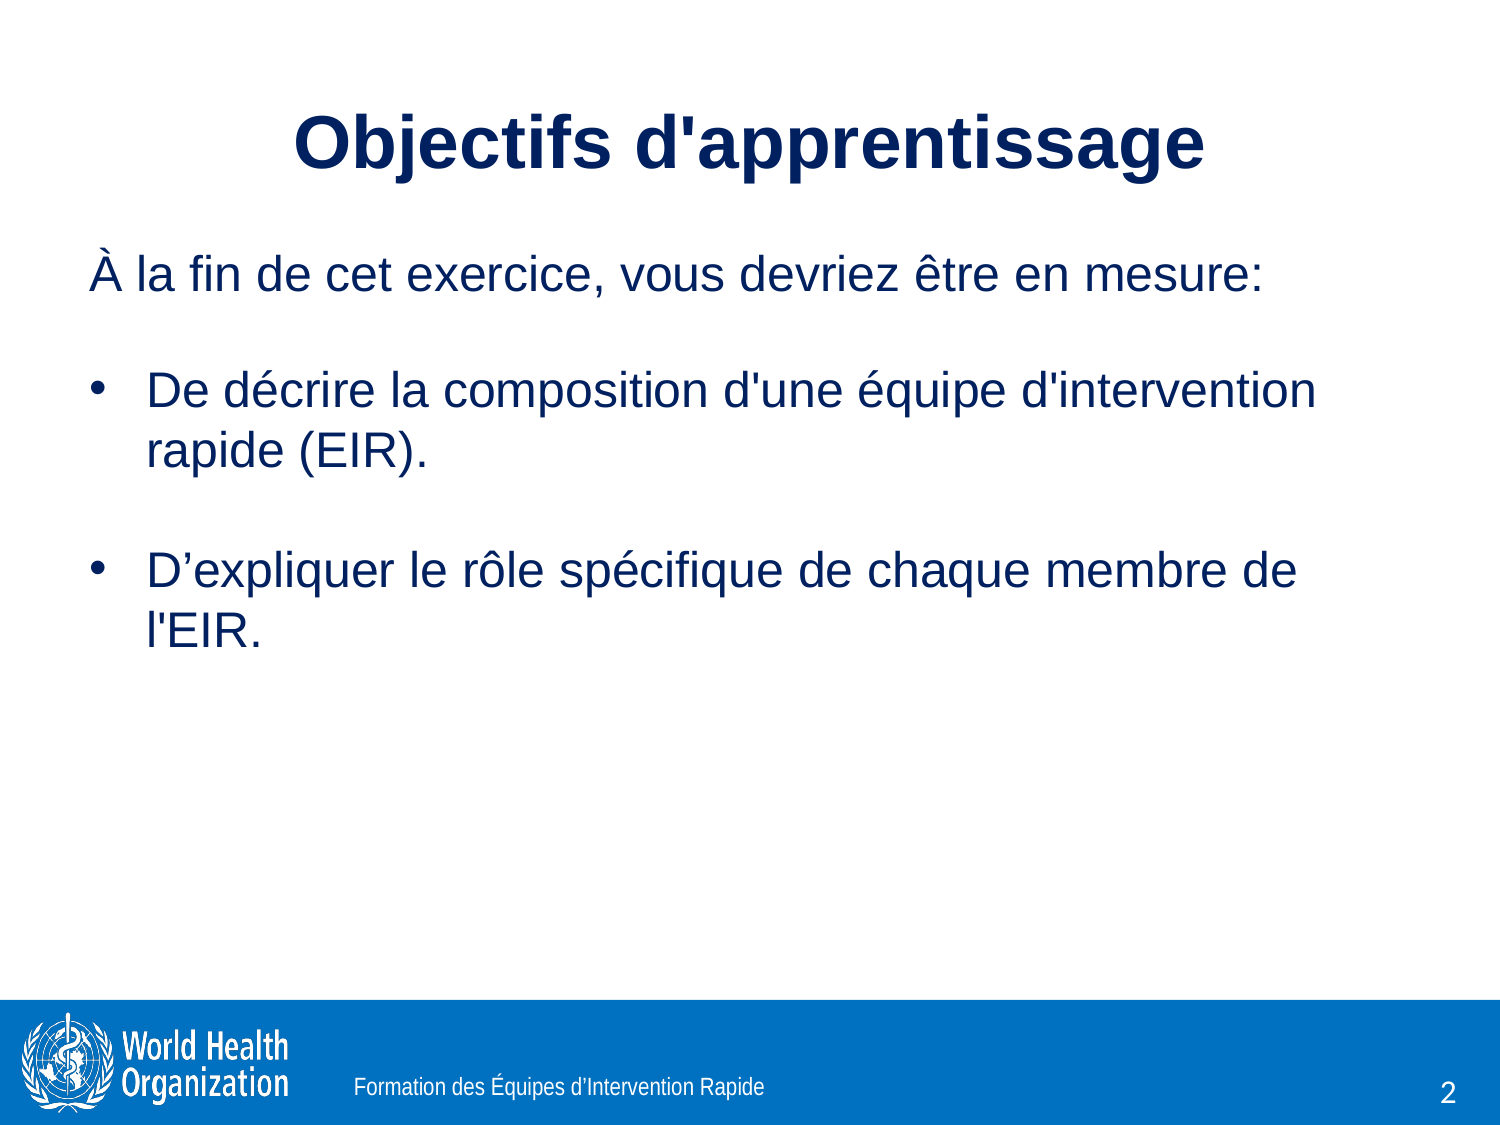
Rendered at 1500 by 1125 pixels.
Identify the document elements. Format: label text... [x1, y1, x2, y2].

text_box À la fin de cet exercice, vous devriez être en mesure: De décrire la composition d'une équipe d'intervention rapide (EIR). D’expliquer le rôle spécifique de chaque membre de l'EIR. [74, 237, 1438, 772]
title Objectifs d'apprentissage [75, 45, 1425, 233]
picture [21, 1012, 288, 1113]
